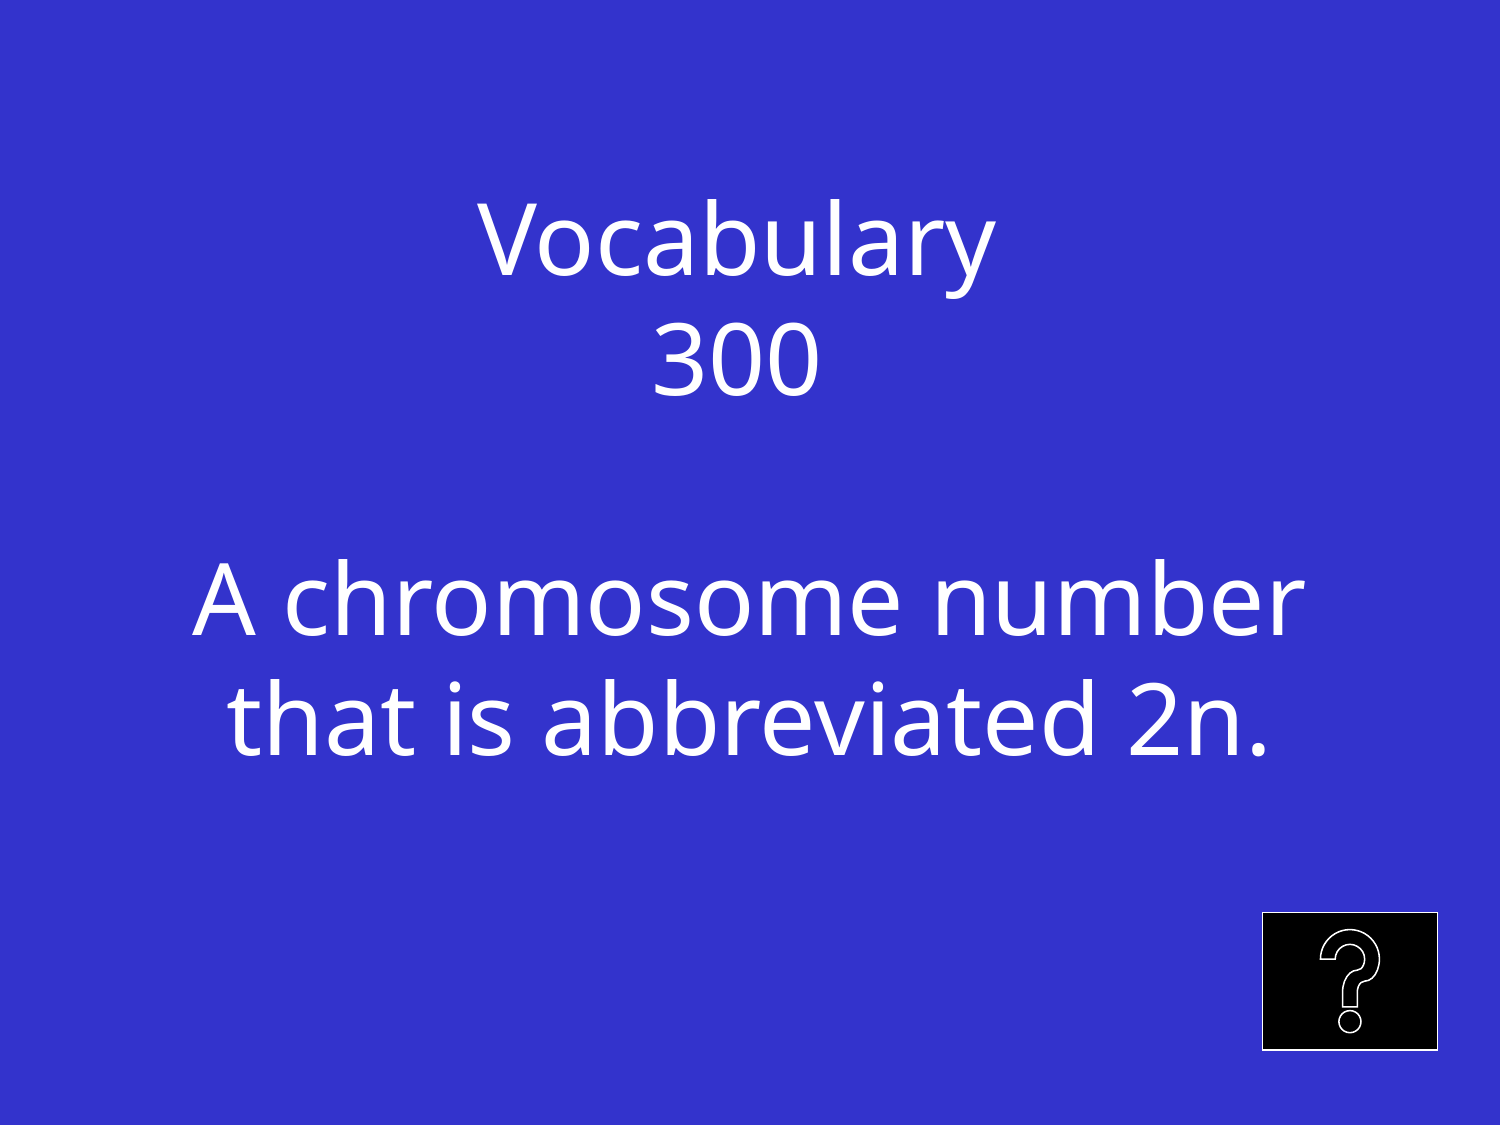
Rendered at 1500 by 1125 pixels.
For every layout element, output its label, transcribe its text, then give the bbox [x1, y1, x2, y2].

text_box [1262, 912, 1438, 1050]
title Vocabulary 300 A chromosome number that is abbreviated 2n. [112, 162, 1388, 788]
